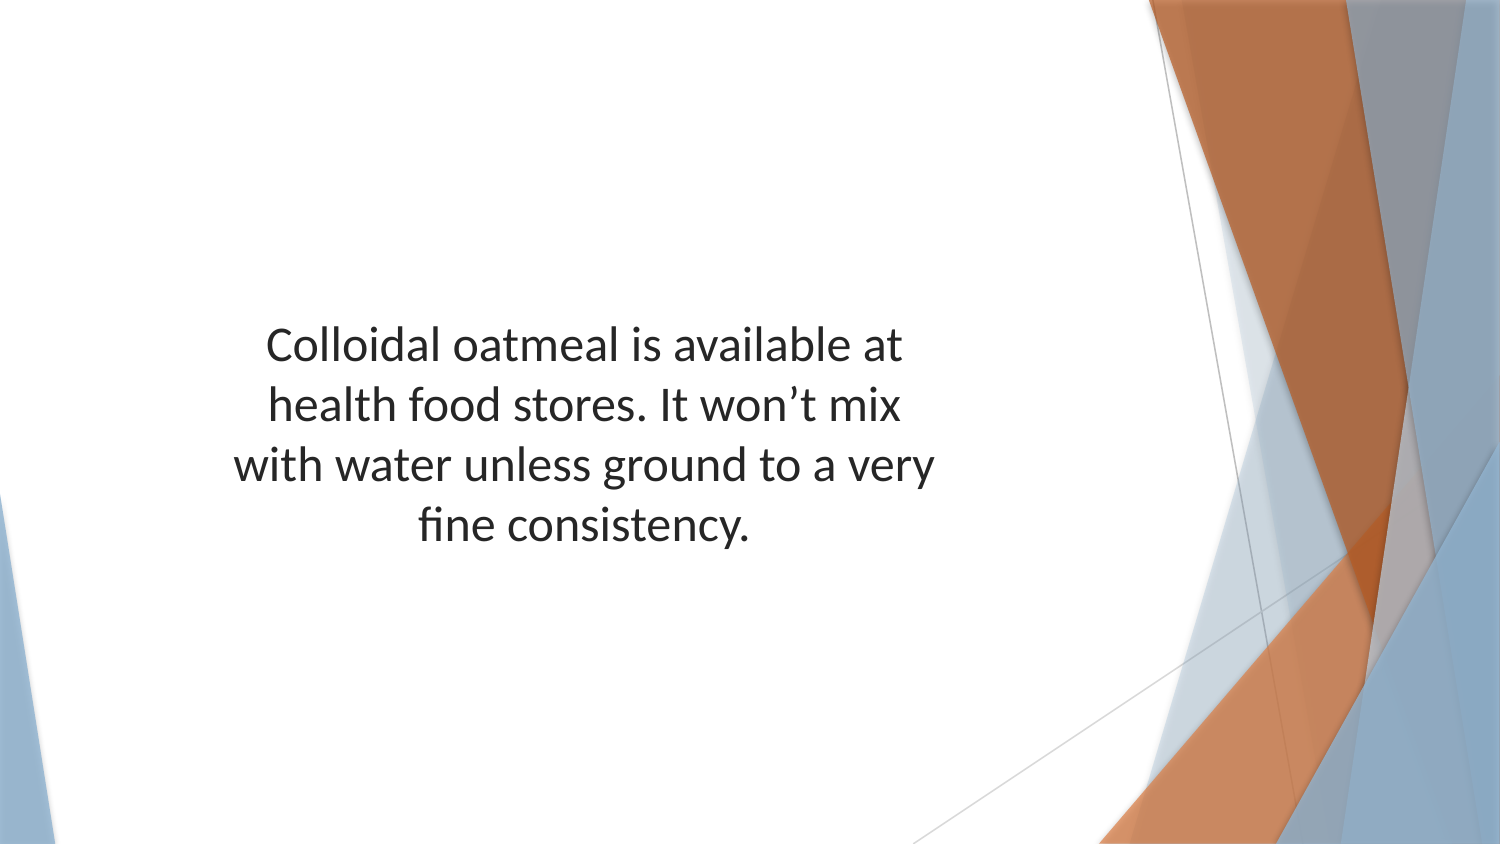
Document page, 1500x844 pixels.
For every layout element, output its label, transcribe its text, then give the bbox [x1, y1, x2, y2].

list Colloidal oatmeal is available at health food stores. It won’t mix with water unless ground to a very fine consistency. [206, 303, 963, 682]
